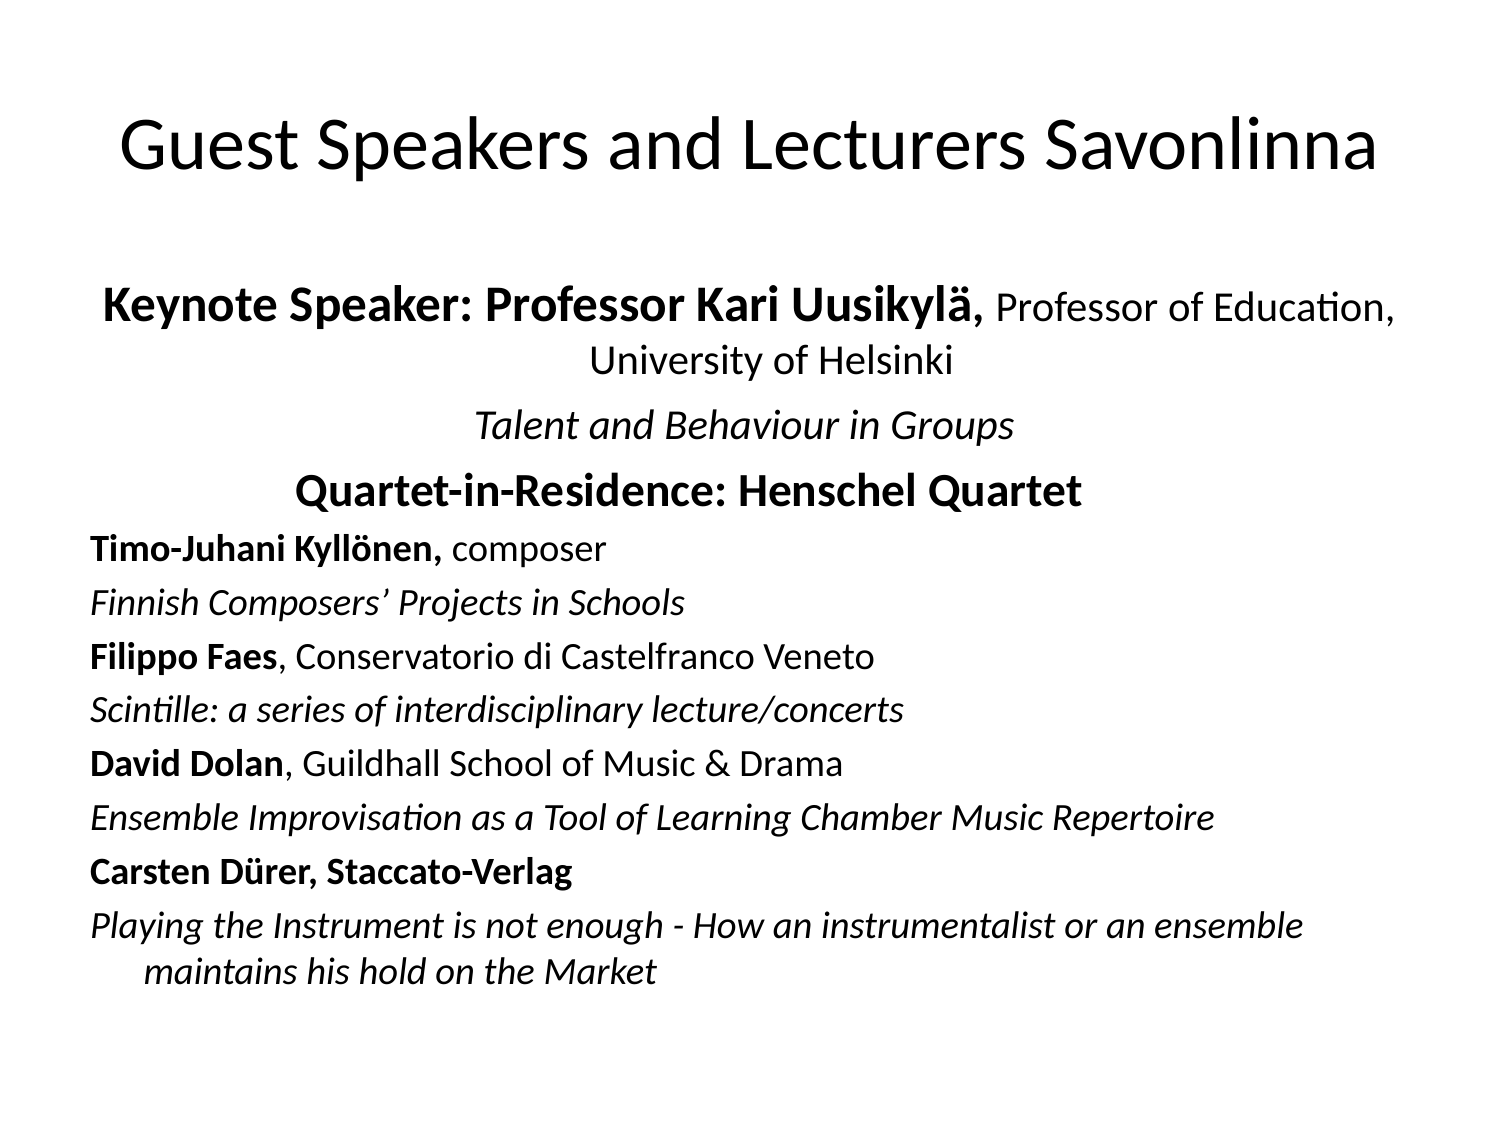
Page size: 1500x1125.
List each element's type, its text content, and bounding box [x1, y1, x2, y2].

title Guest Speakers and Lecturers Savonlinna [75, 45, 1425, 233]
list Keynote Speaker: Professor Kari Uusikylä, Professor of Education, University of Helsinki Talent and Behaviour in Groups Quartet-in-Residence: Henschel Quartet Timo-Juhani Kyllönen, composer Finnish Composers’ Projects in Schools Filippo Faes, Conservatorio di Castelfranco Veneto Scintille: a series of interdisciplinary lecture/concerts David Dolan, Guildhall School of Music & Drama Ensemble Improvisation as a Tool of Learning Chamber Music Repertoire Carsten Dürer, Staccato-Verlag Playing the Instrument is not enough - How an instrumentalist or an ensemble maintains his hold on the Market [75, 262, 1425, 1005]
